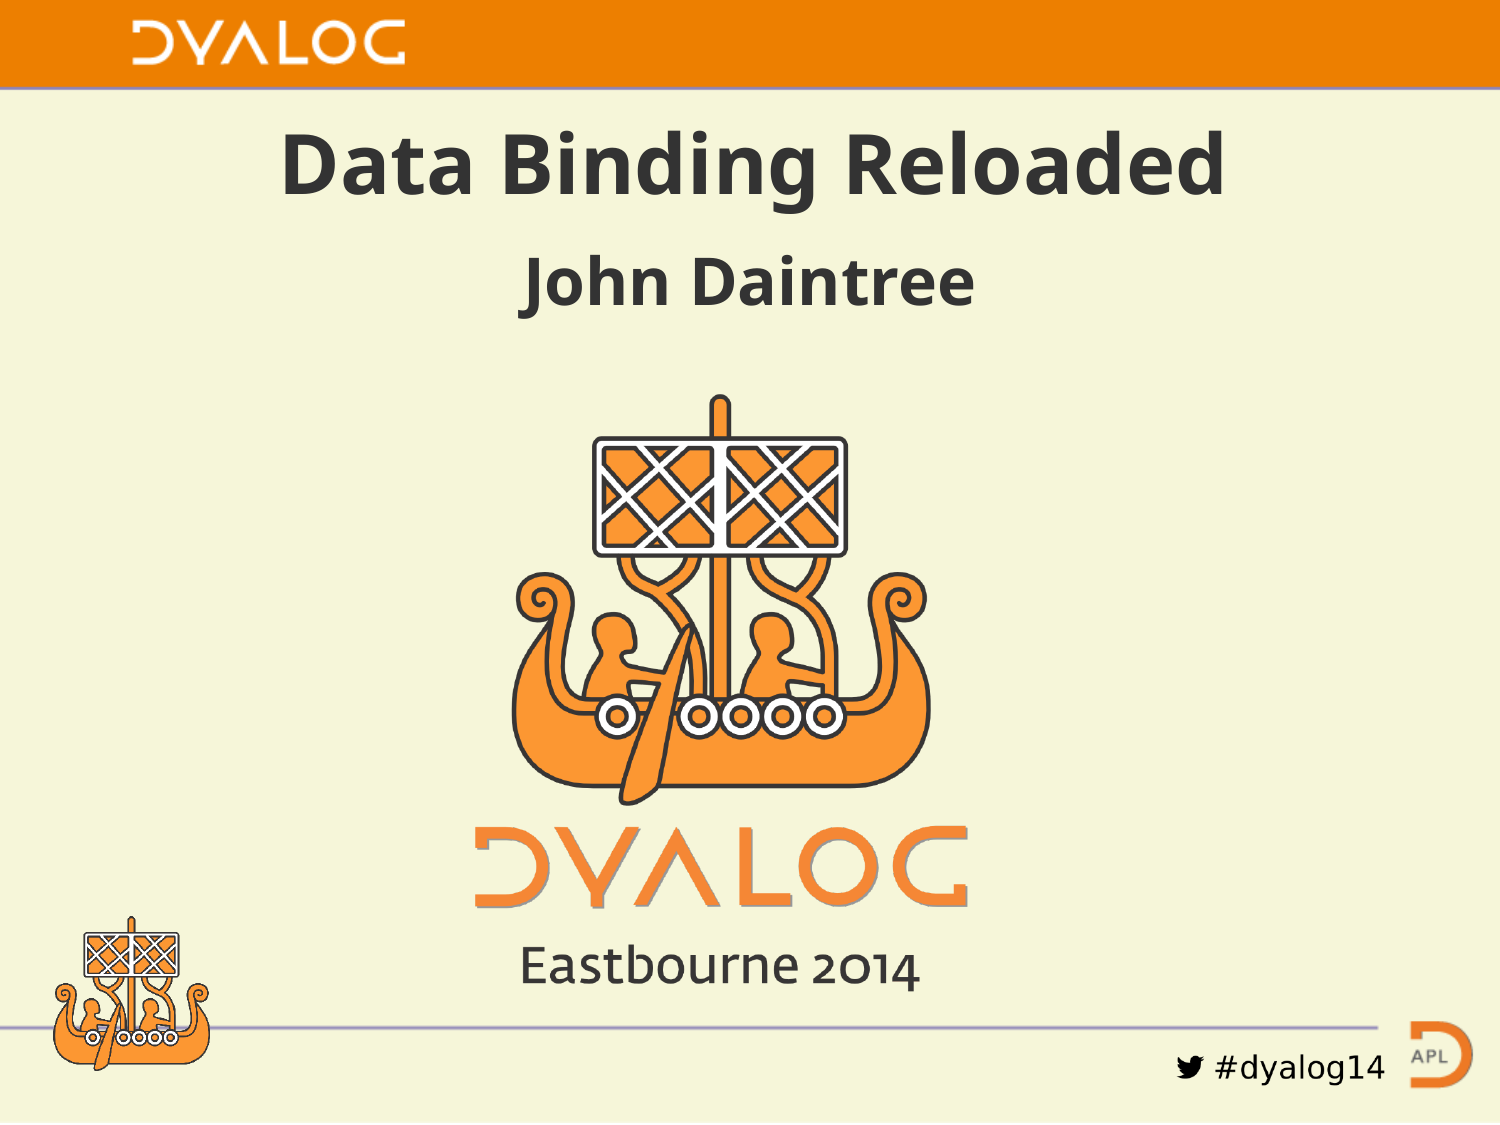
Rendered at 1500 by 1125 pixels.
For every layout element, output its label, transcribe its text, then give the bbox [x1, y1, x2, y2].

picture [0, 0, 1500, 1123]
text_box John Daintree [112, 231, 1388, 327]
text_box Data Binding Reloaded [106, 101, 1401, 220]
